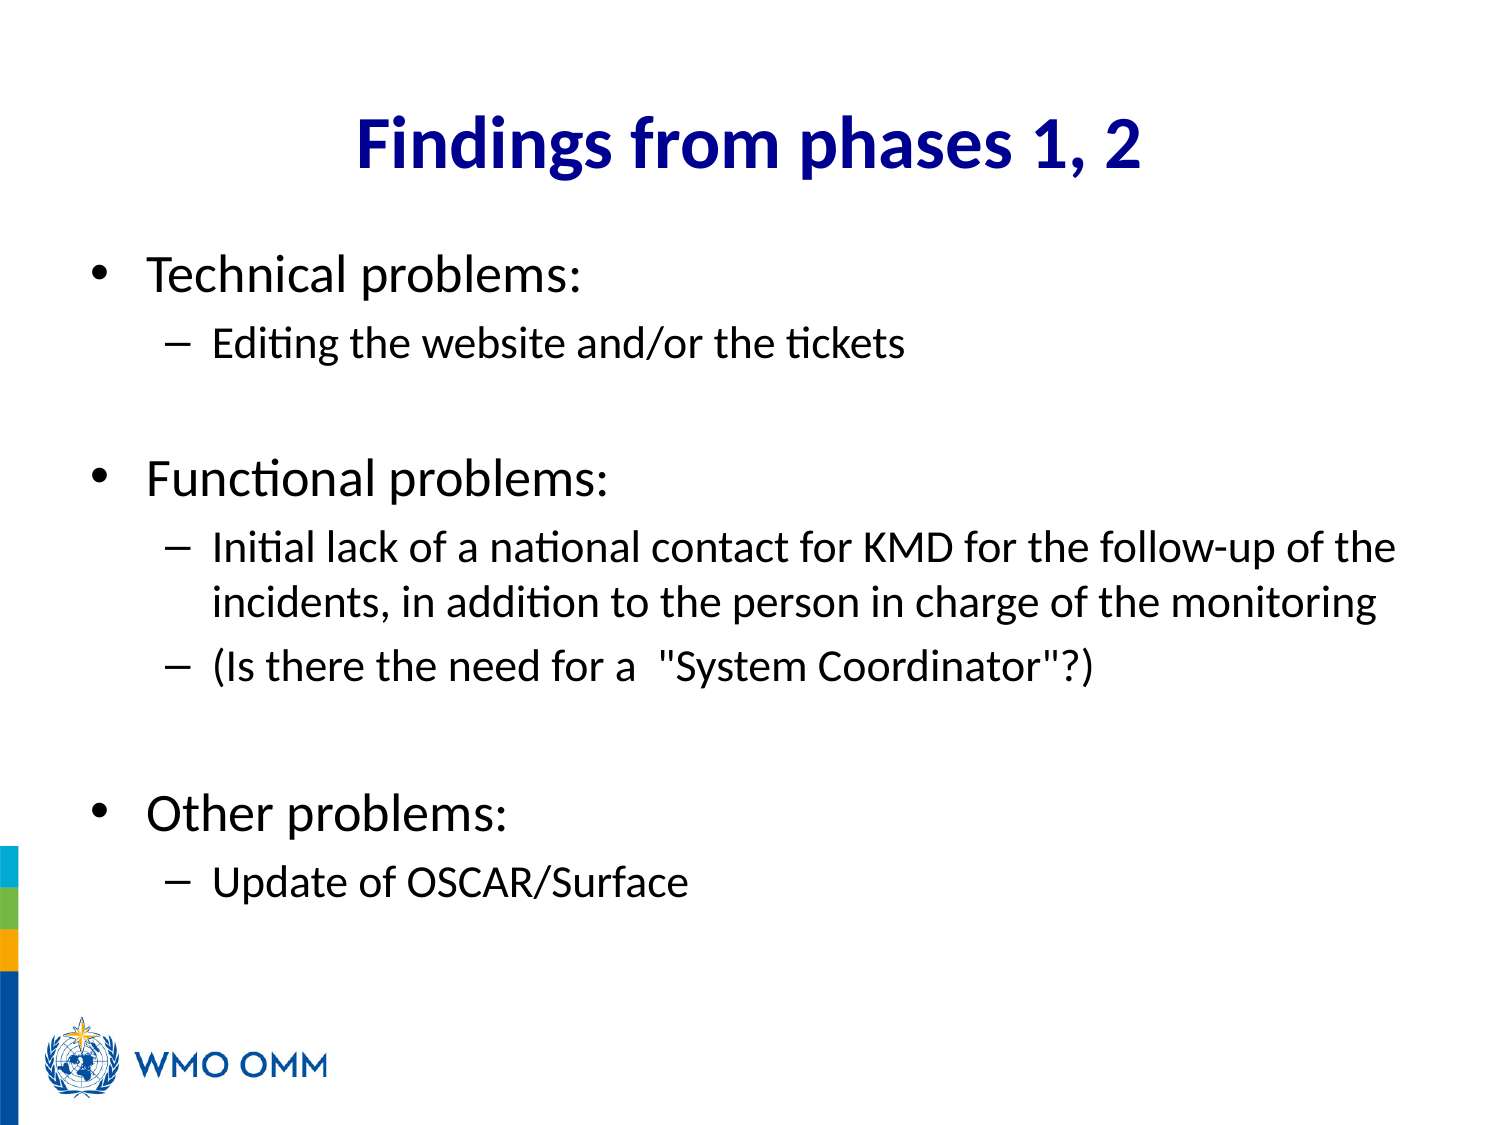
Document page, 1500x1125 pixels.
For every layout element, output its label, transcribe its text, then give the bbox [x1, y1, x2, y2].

picture [0, 845, 327, 1125]
list Technical problems: Editing the website and/or the tickets Functional problems: Initial lack of a national contact for KMD for the follow-up of the incidents, in addition to the person in charge of the monitoring (Is there the need for a "System Coordinator"?) Other problems: Update of OSCAR/Surface [75, 231, 1425, 1004]
title Findings from phases 1, 2 [75, 45, 1425, 231]
